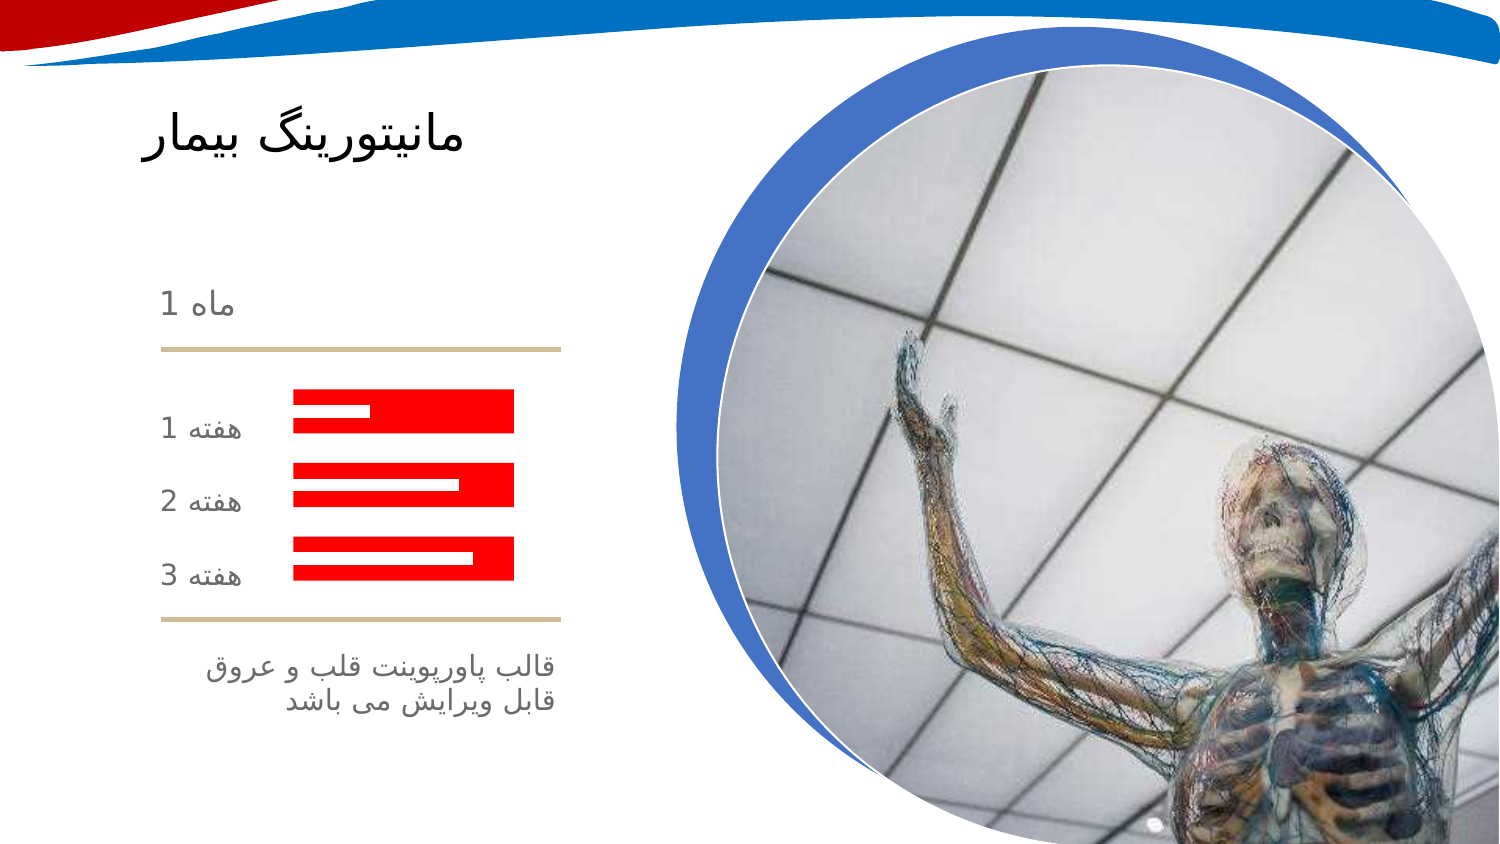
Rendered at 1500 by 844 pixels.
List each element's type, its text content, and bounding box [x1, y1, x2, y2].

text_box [293, 536, 514, 581]
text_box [293, 462, 514, 508]
title مانیتورینگ بیمار [128, 85, 865, 180]
text_box [716, 64, 1500, 844]
title ماه 1 [144, 266, 507, 344]
title هفته 3 [145, 541, 288, 604]
title هفته 1 [145, 394, 288, 457]
text_box [675, 25, 1415, 780]
subtitle قالب پاورپوینت قلب و عروق قابل ویرایش می باشد [143, 631, 571, 700]
title هفته 2 [145, 467, 288, 531]
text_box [293, 389, 514, 434]
